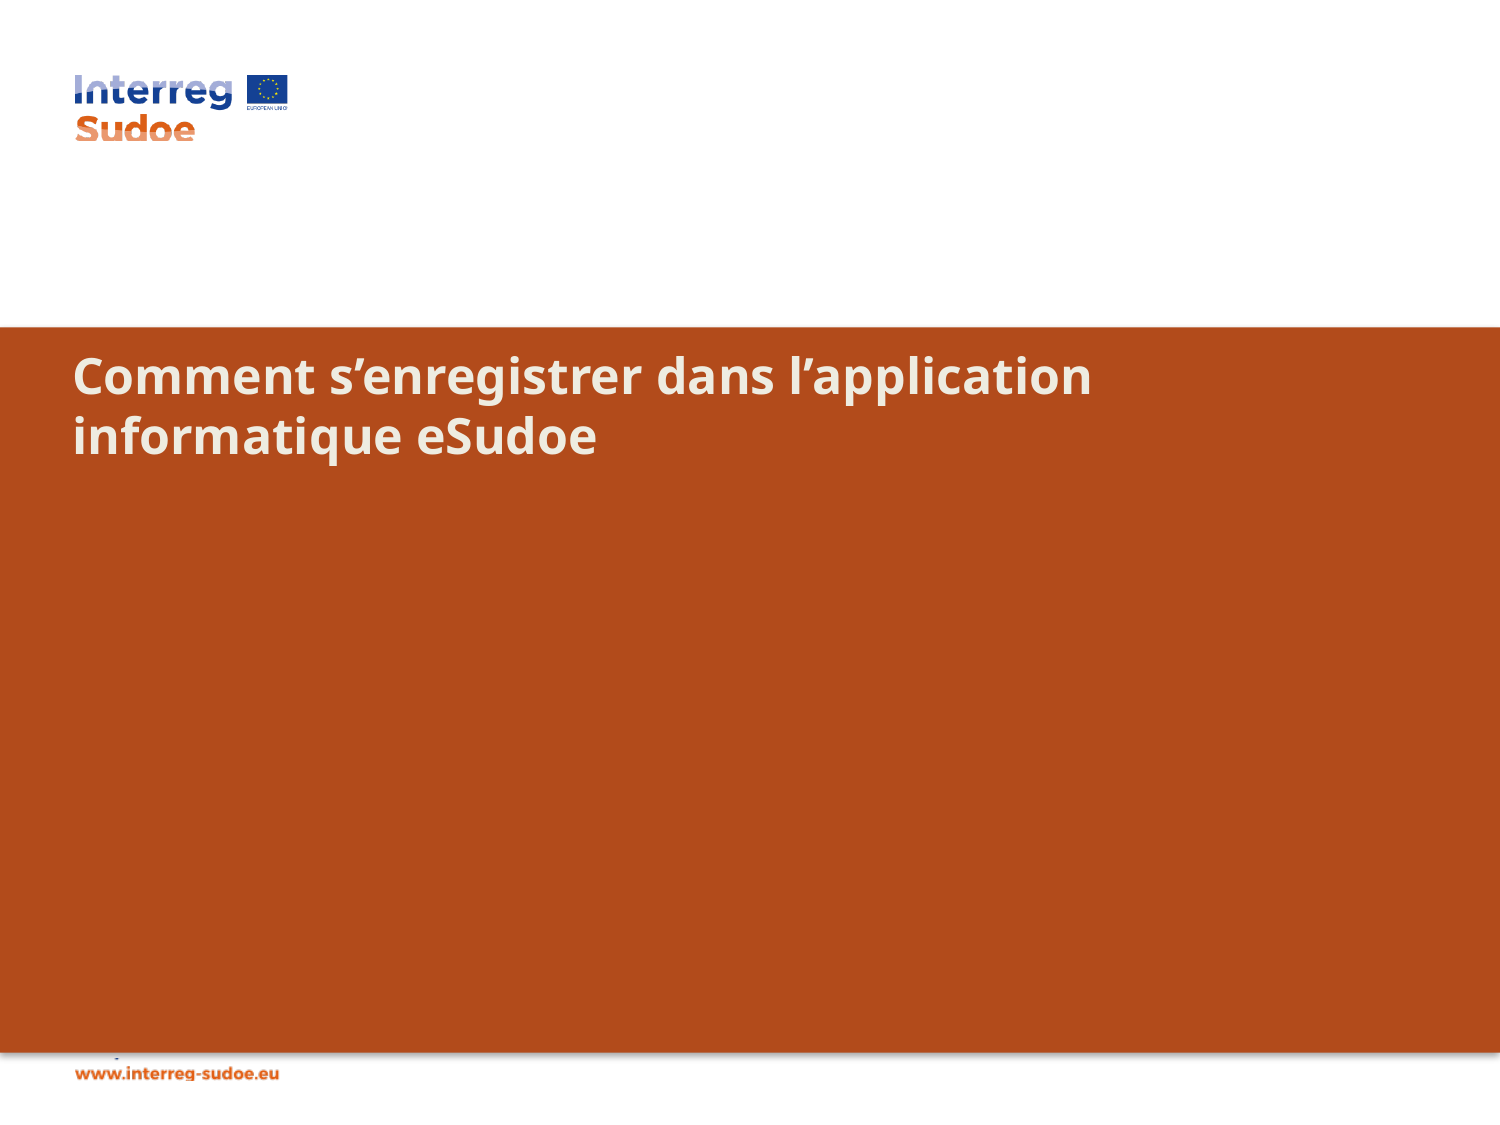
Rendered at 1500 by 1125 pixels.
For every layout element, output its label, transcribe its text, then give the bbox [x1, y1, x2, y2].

title Comment s’enregistrer dans l’application informatique eSudoe [57, 336, 1375, 560]
